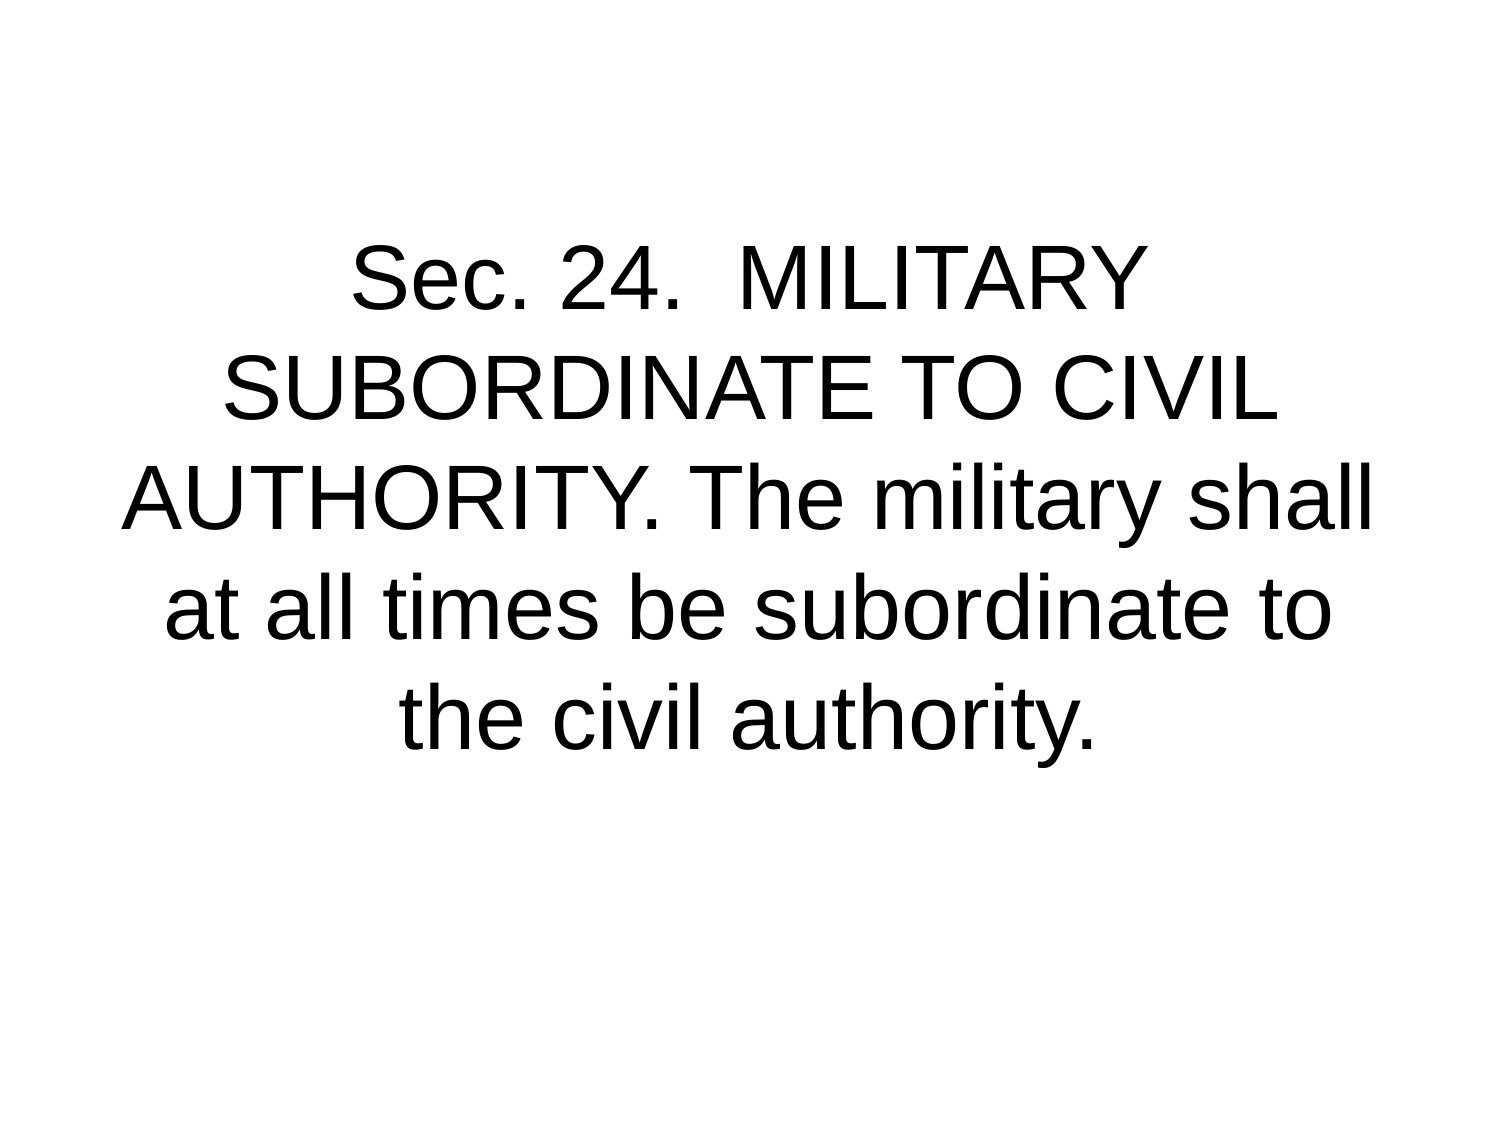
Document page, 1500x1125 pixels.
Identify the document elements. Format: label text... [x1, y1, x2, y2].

title Sec. 24. MILITARY SUBORDINATE TO CIVIL AUTHORITY. The military shall at all times be subordinate to the civil authority. [74, 44, 1426, 1051]
